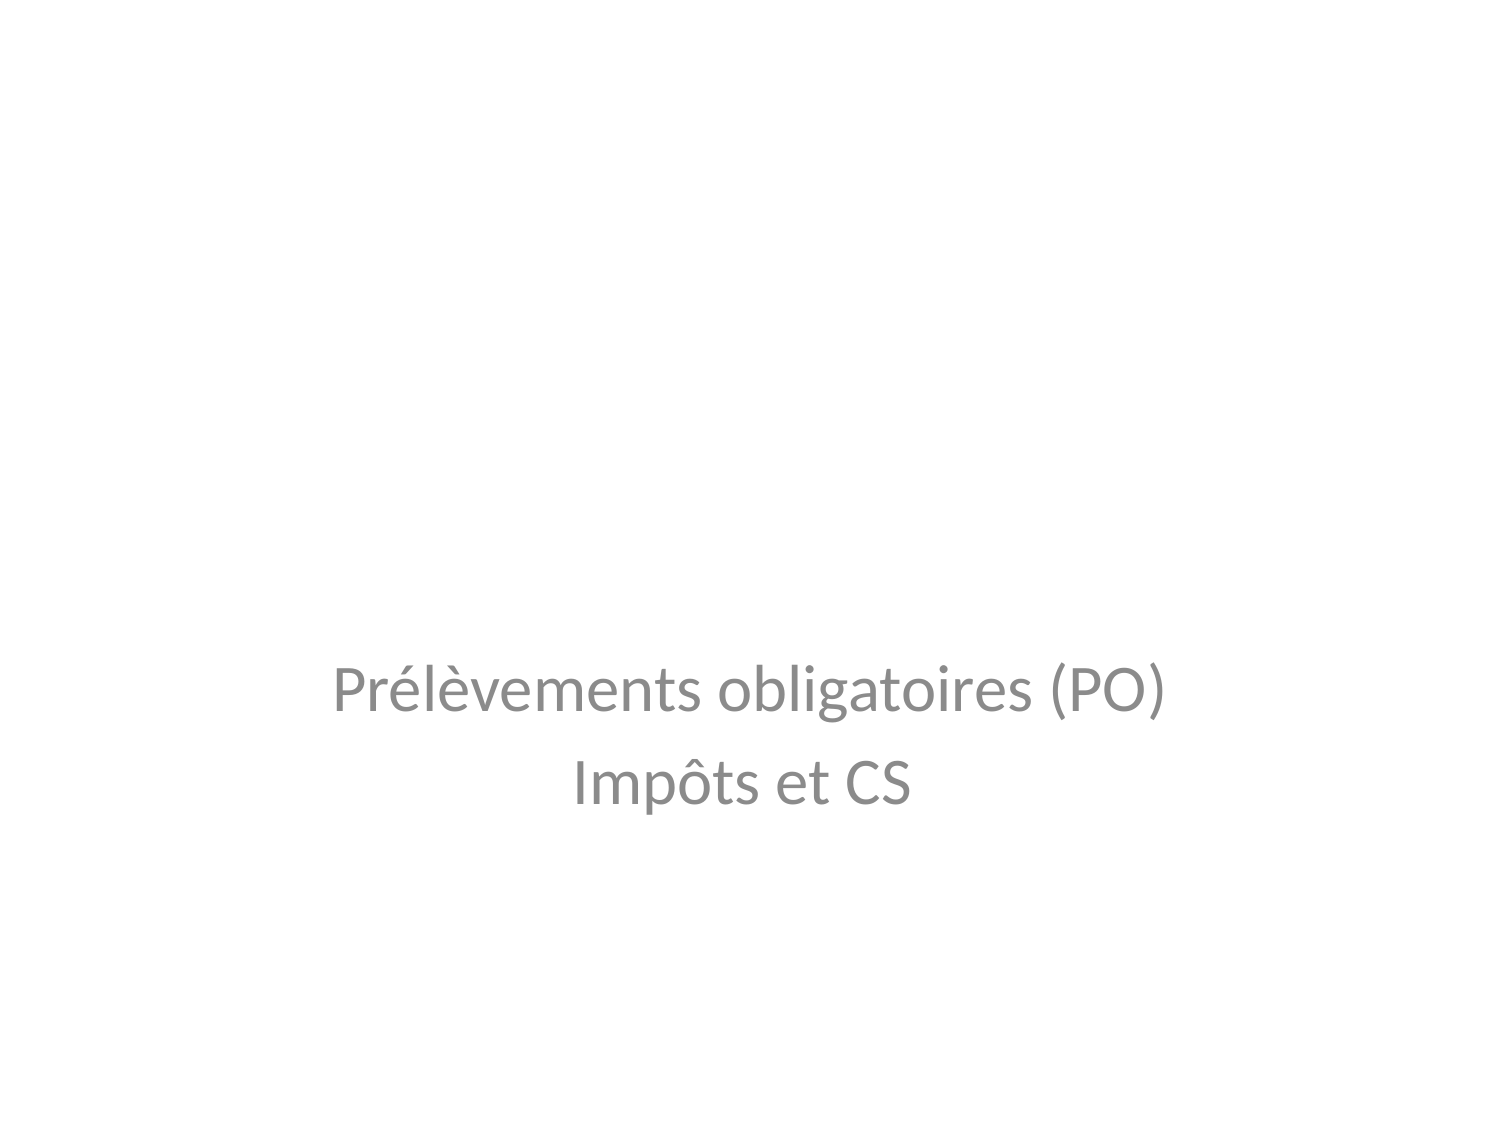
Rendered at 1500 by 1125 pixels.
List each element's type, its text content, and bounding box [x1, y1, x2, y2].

subtitle Prélèvements obligatoires (PO) Impôts et CS [225, 637, 1275, 925]
